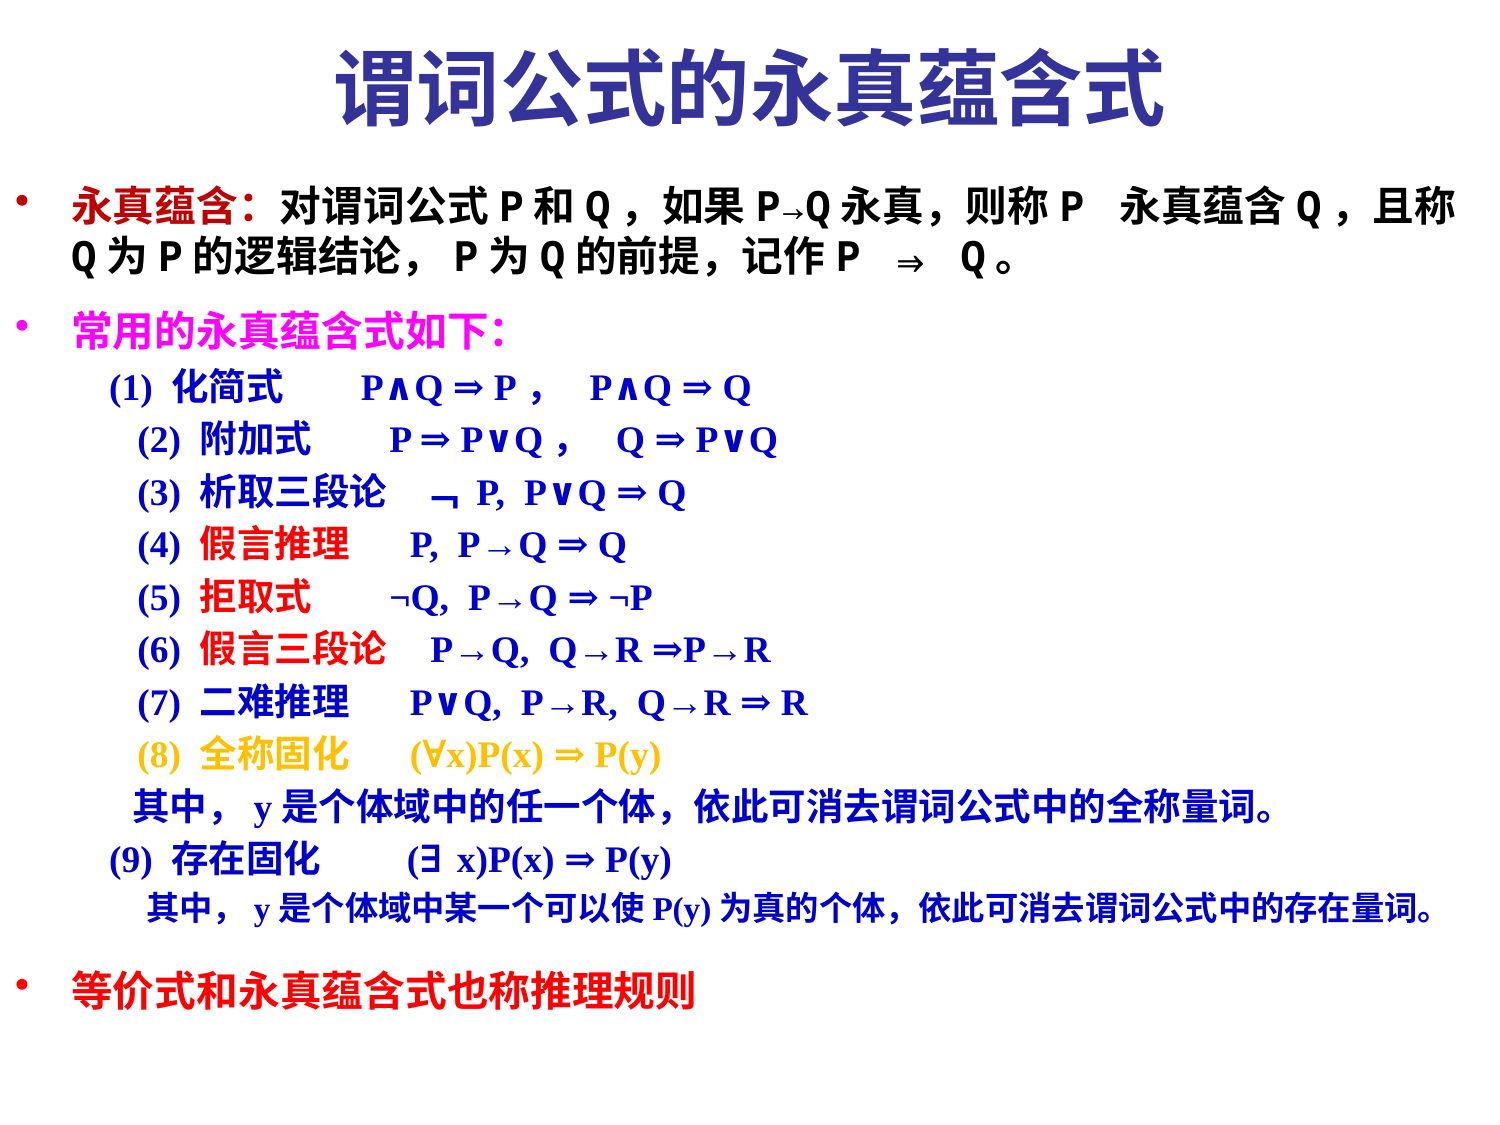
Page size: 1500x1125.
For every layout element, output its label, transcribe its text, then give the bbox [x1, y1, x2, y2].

title 谓词公式的永真蕴含式 [0, 1, 1500, 172]
list 永真蕴含：对谓词公式P和Q，如果P→Q永真，则称P 永真蕴含Q，且称Q为P的逻辑结论，P为Q的前提，记作P ⇒ Q。 常用的永真蕴含式如下： (1) 化简式 P∧Q ⇒ P， P∧Q ⇒ Q (2) 附加式 P ⇒ P∨Q， Q ⇒ P∨Q (3) 析取三段论 ﹁ P, P∨Q ⇒ Q (4) 假言推理 P, P→Q ⇒ Q (5) 拒取式 ¬Q, P→Q ⇒ ¬P (6) 假言三段论 P→Q, Q→R ⇒P→R (7) 二难推理 P∨Q, P→R, Q→R ⇒ R (8) 全称固化 (∀x)P(x) ⇒ P(y) 其中，y是个体域中的任一个体，依此可消去谓词公式中的全称量词。 (9) 存在固化 (∃x)P(x) ⇒ P(y) 其中，y是个体域中某一个可以使P(y)为真的个体，依此可消去谓词公式中的存在量词。 等价式和永真蕴含式也称推理规则 [0, 172, 1500, 1012]
